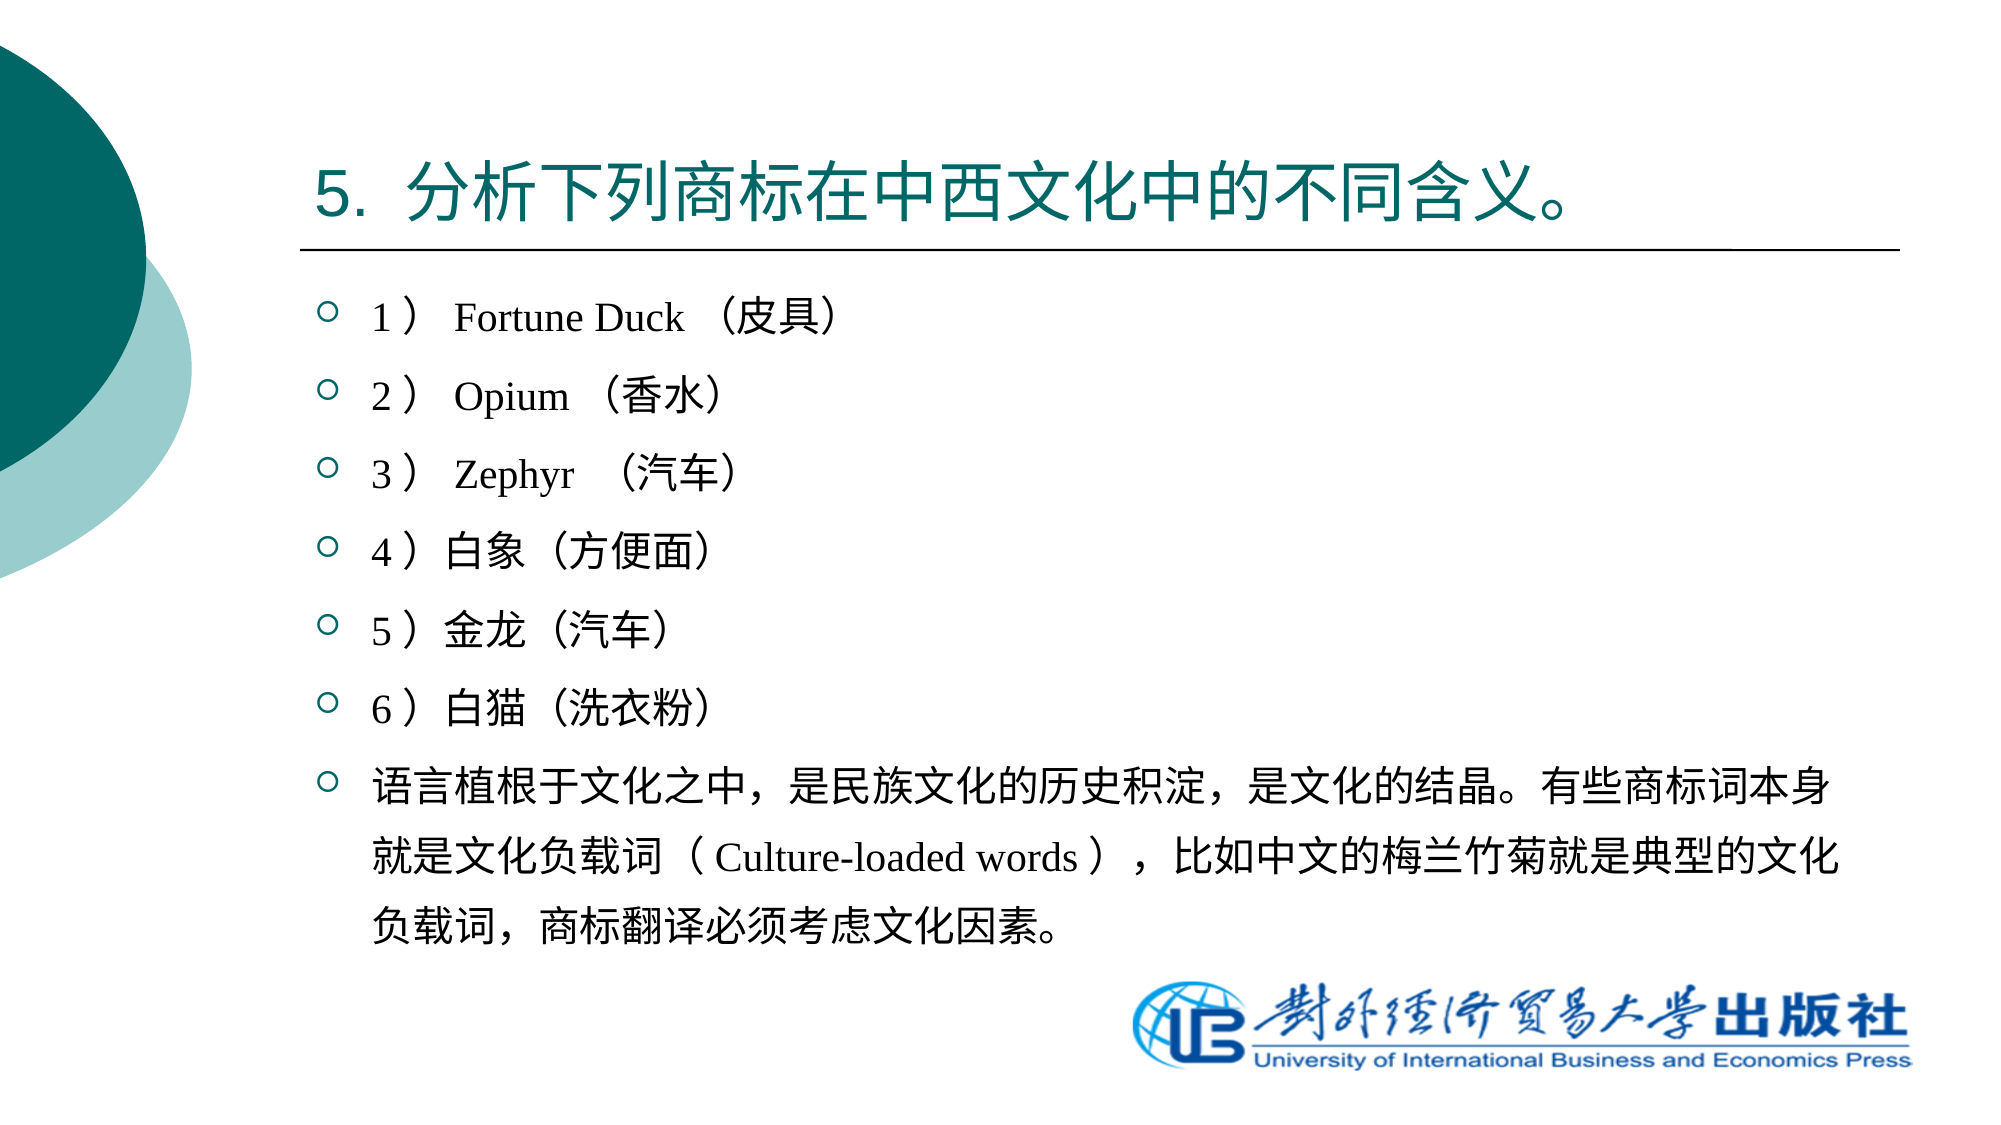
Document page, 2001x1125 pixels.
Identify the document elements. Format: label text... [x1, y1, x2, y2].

picture [1054, 922, 2000, 1125]
title 5. 分析下列商标在中西文化中的不同含义。 [299, 49, 1900, 238]
list 1）Fortune Duck（皮具） 2）Opium（香水） 3）Zephyr （汽车） 4）白象（方便面） 5）金龙（汽车） 6）白猫（洗衣粉） 语言植根于文化之中，是民族文化的历史积淀，是文化的结晶。有些商标词本身就是文化负载词（Culture-loaded words），比如中文的梅兰竹菊就是典型的文化负载词，商标翻译必须考虑文化因素。 [299, 262, 1865, 965]
